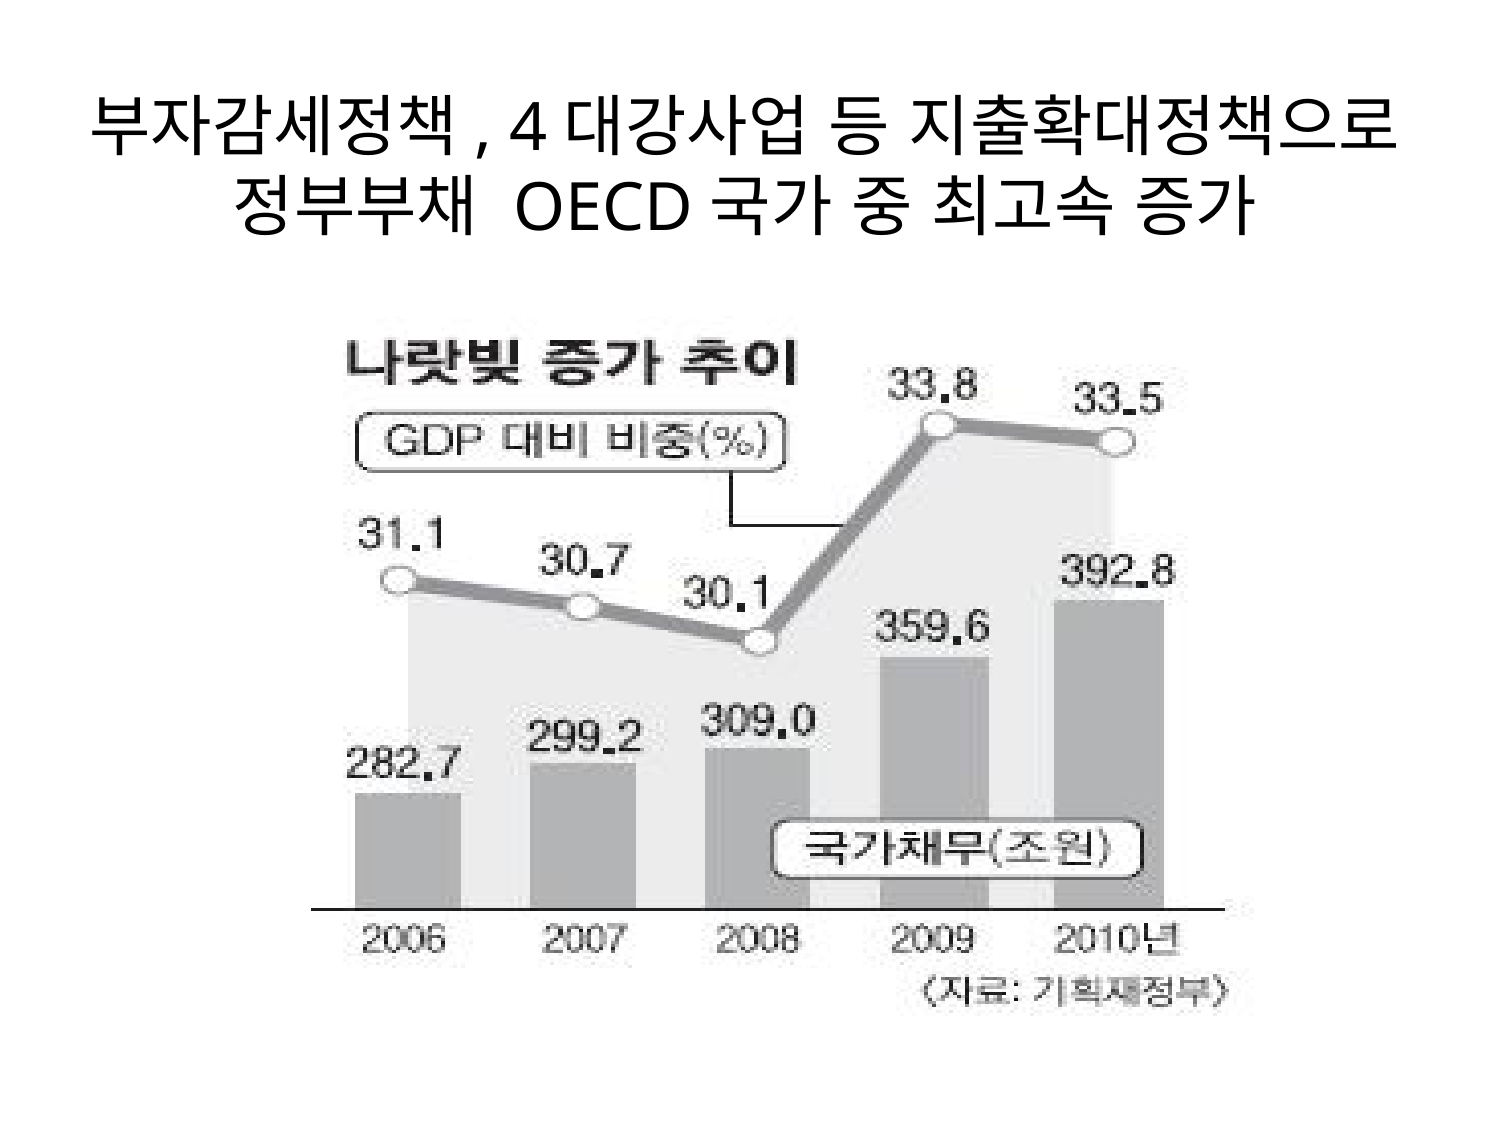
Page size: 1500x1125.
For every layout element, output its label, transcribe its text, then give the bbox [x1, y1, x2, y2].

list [245, 292, 1255, 1032]
title 부자감세정책, 4대강사업 등 지출확대정책으로 정부부채 OECD국가 중 최고속 증가 [70, 70, 1421, 258]
